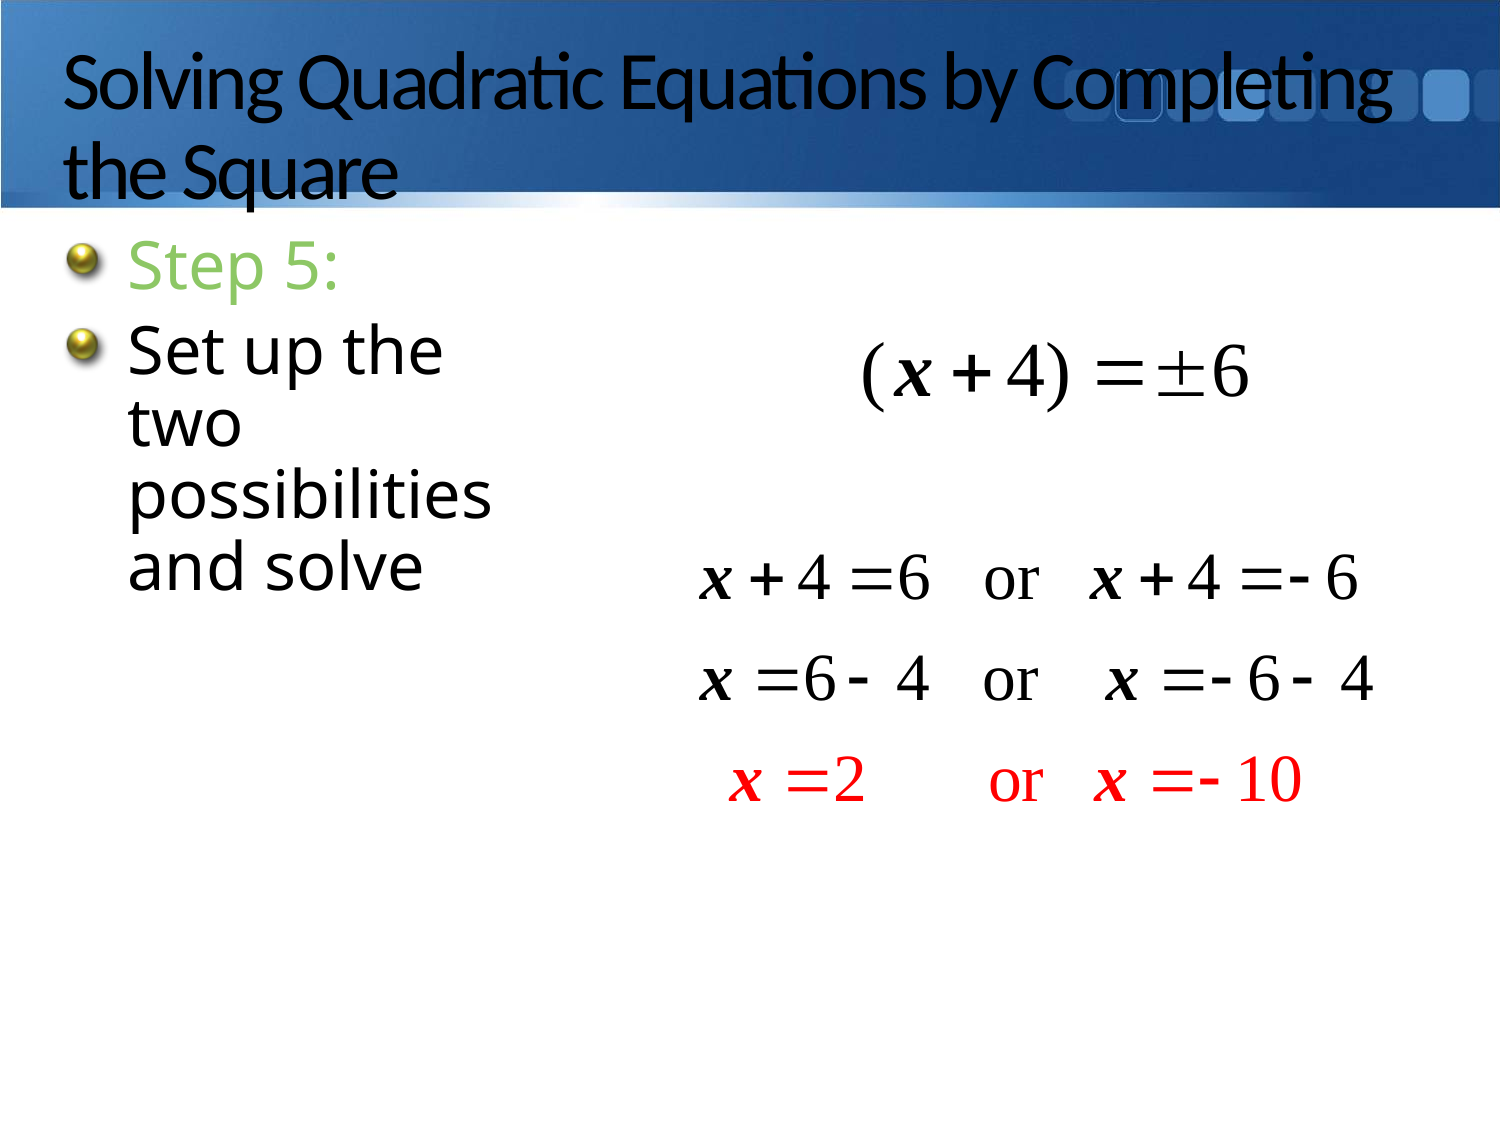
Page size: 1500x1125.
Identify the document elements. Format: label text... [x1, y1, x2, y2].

picture [0, 0, 1500, 1125]
list Step 5: Set up the two possibilities and solve [62, 231, 563, 701]
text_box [849, 324, 1267, 430]
title Solving Quadratic Equations by Completing the Square [62, 37, 1438, 220]
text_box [684, 537, 1383, 820]
